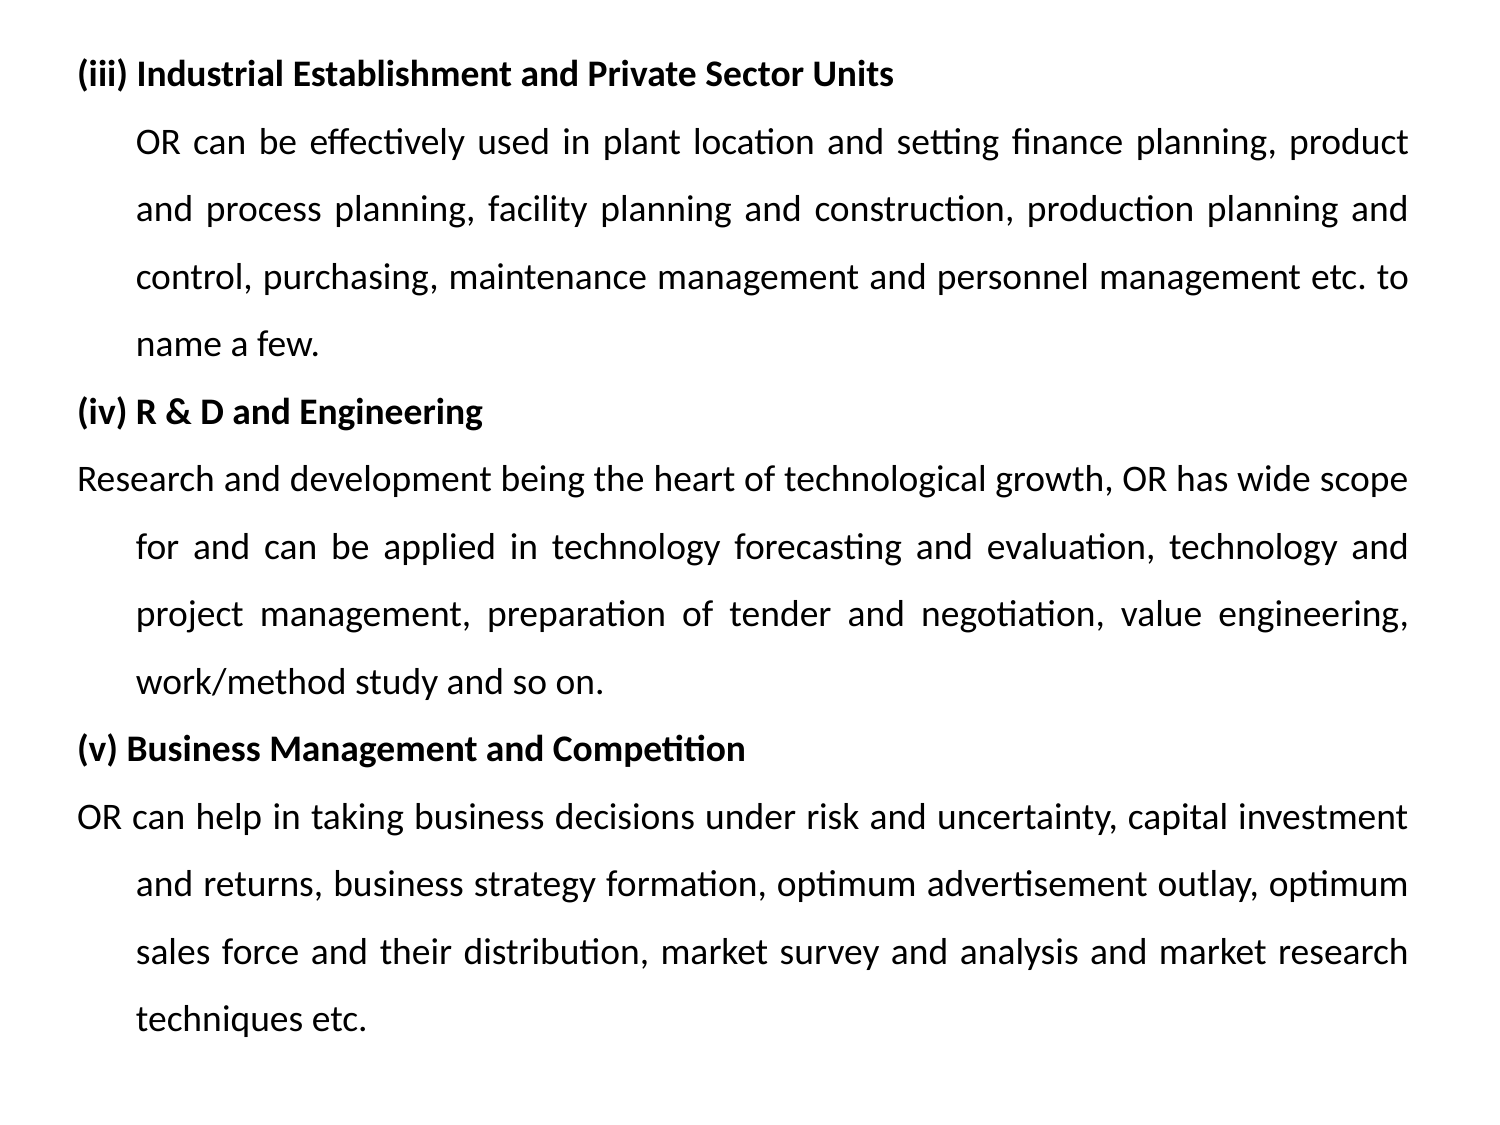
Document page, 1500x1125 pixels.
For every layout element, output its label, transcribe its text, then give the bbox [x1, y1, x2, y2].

text_box (iii) Industrial Establishment and Private Sector Units OR can be effectively used in plant location and setting finance planning, product and process planning, facility planning and construction, production planning and control, purchasing, maintenance management and personnel management etc. to name a few. (iv) R & D and Engineering Research and development being the heart of technological growth, OR has wide scope for and can be applied in technology forecasting and evaluation, technology and project management, preparation of tender and negotiation, value engineering, work/method study and so on. (v) Business Management and Competition OR can help in taking business decisions under risk and uncertainty, capital investment and returns, business strategy formation, optimum advertisement outlay, optimum sales force and their distribution, market survey and analysis and market research techniques etc. [62, 19, 1425, 1114]
